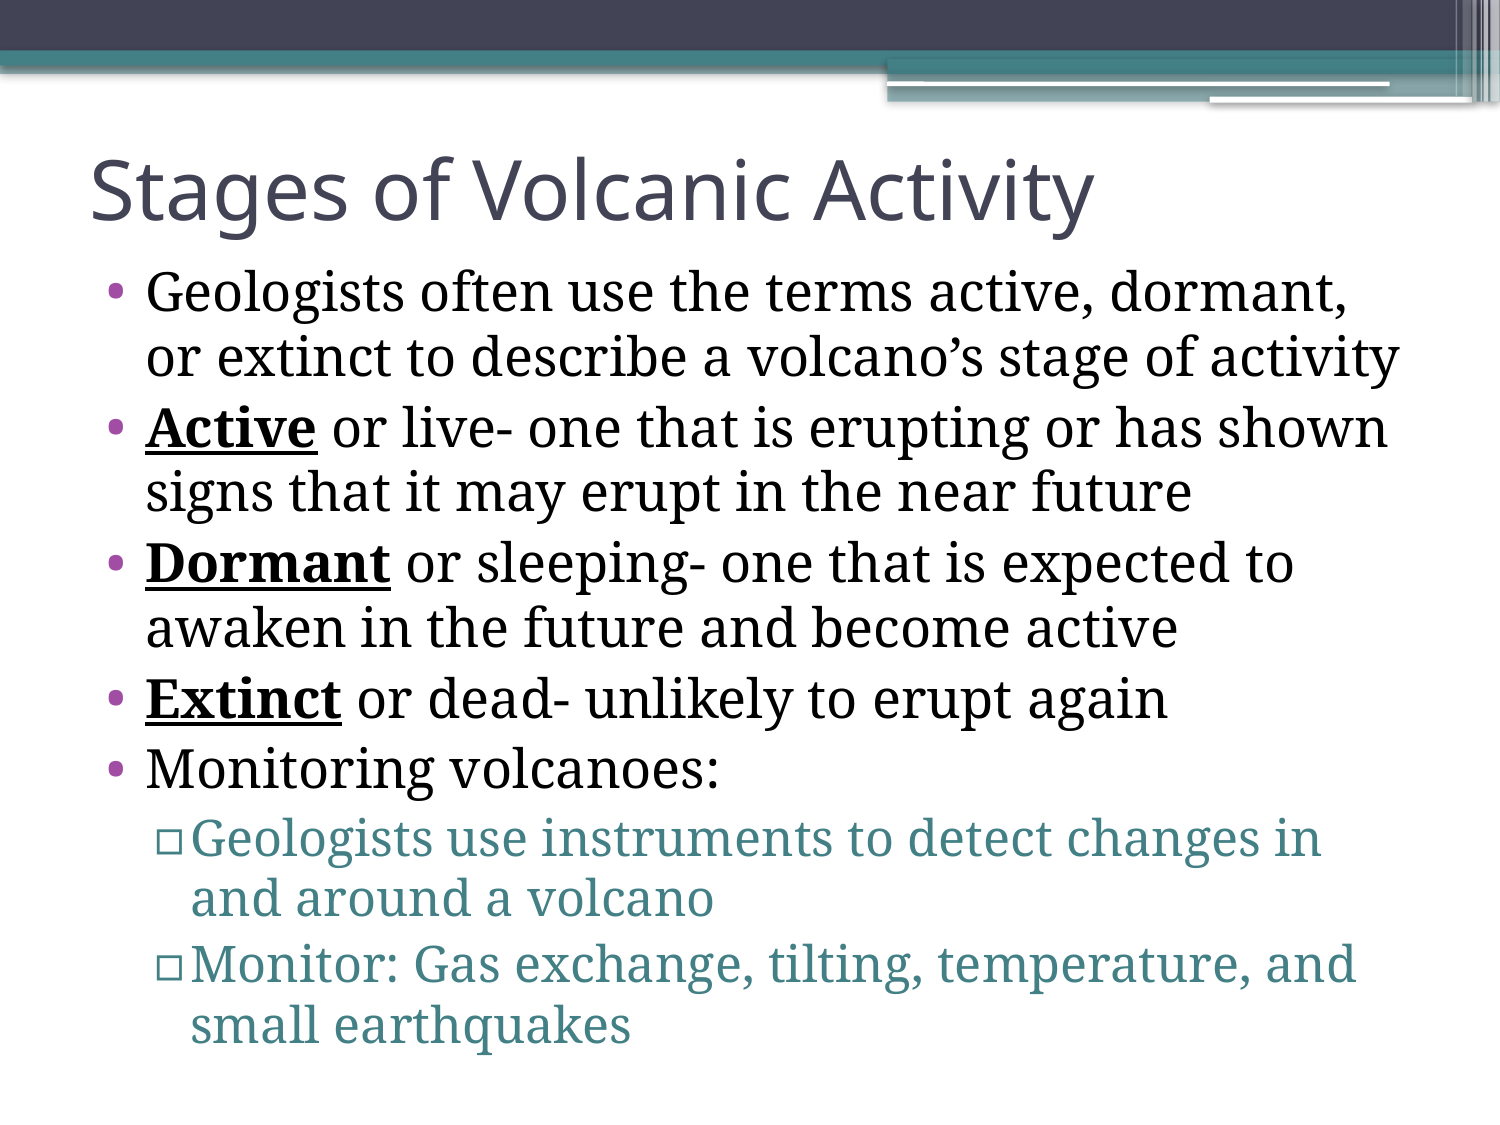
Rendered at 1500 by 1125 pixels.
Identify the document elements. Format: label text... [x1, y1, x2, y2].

title Stages of Volcanic Activity [75, 99, 1425, 249]
list Geologists often use the terms active, dormant, or extinct to describe a volcano’s stage of activity Active or live- one that is erupting or has shown signs that it may erupt in the near future Dormant or sleeping- one that is expected to awaken in the future and become active Extinct or dead- unlikely to erupt again Monitoring volcanoes: Geologists use instruments to detect changes in and around a volcano Monitor: Gas exchange, tilting, temperature, and small earthquakes [75, 249, 1425, 1079]
